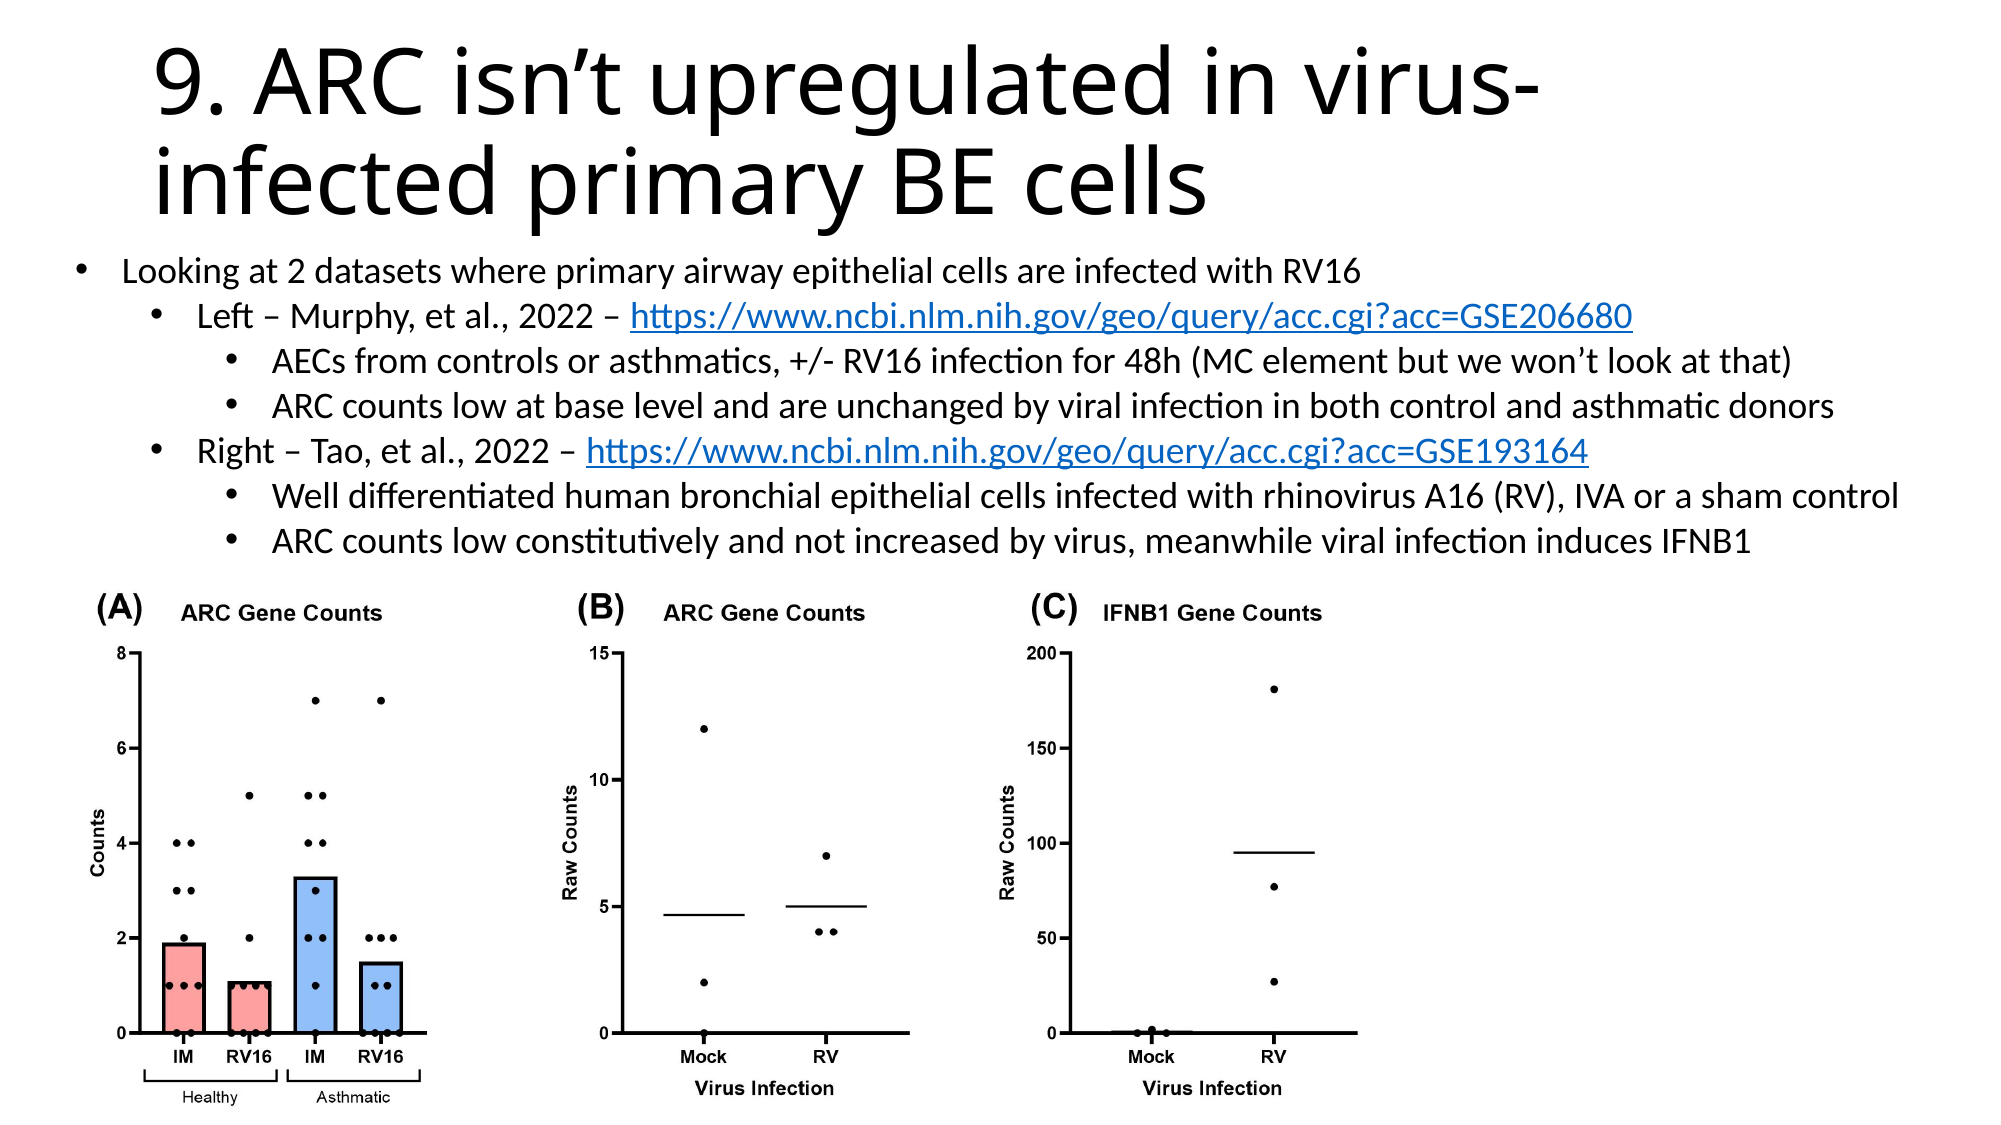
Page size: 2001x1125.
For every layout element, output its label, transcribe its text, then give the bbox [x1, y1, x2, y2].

title 9. ARC isn’t upregulated in virus-infected primary BE cells [137, 26, 1863, 238]
picture [60, 576, 1403, 1125]
text_box Looking at 2 datasets where primary airway epithelial cells are infected with RV16 Left – Murphy, et al., 2022 – https://www.ncbi.nlm.nih.gov/geo/query/acc.cgi?acc=GSE206680 AECs from controls or asthmatics, +/- RV16 infection for 48h (MC element but we won’t look at that) ARC counts low at base level and are unchanged by viral infection in both control and asthmatic donors Right – Tao, et al., 2022 – https://www.ncbi.nlm.nih.gov/geo/query/acc.cgi?acc=GSE193164 Well differentiated human bronchial epithelial cells infected with rhinovirus A16 (RV), IVA or a sham control ARC counts low constitutively and not increased by virus, meanwhile viral infection induces IFNB1 [60, 238, 1940, 613]
